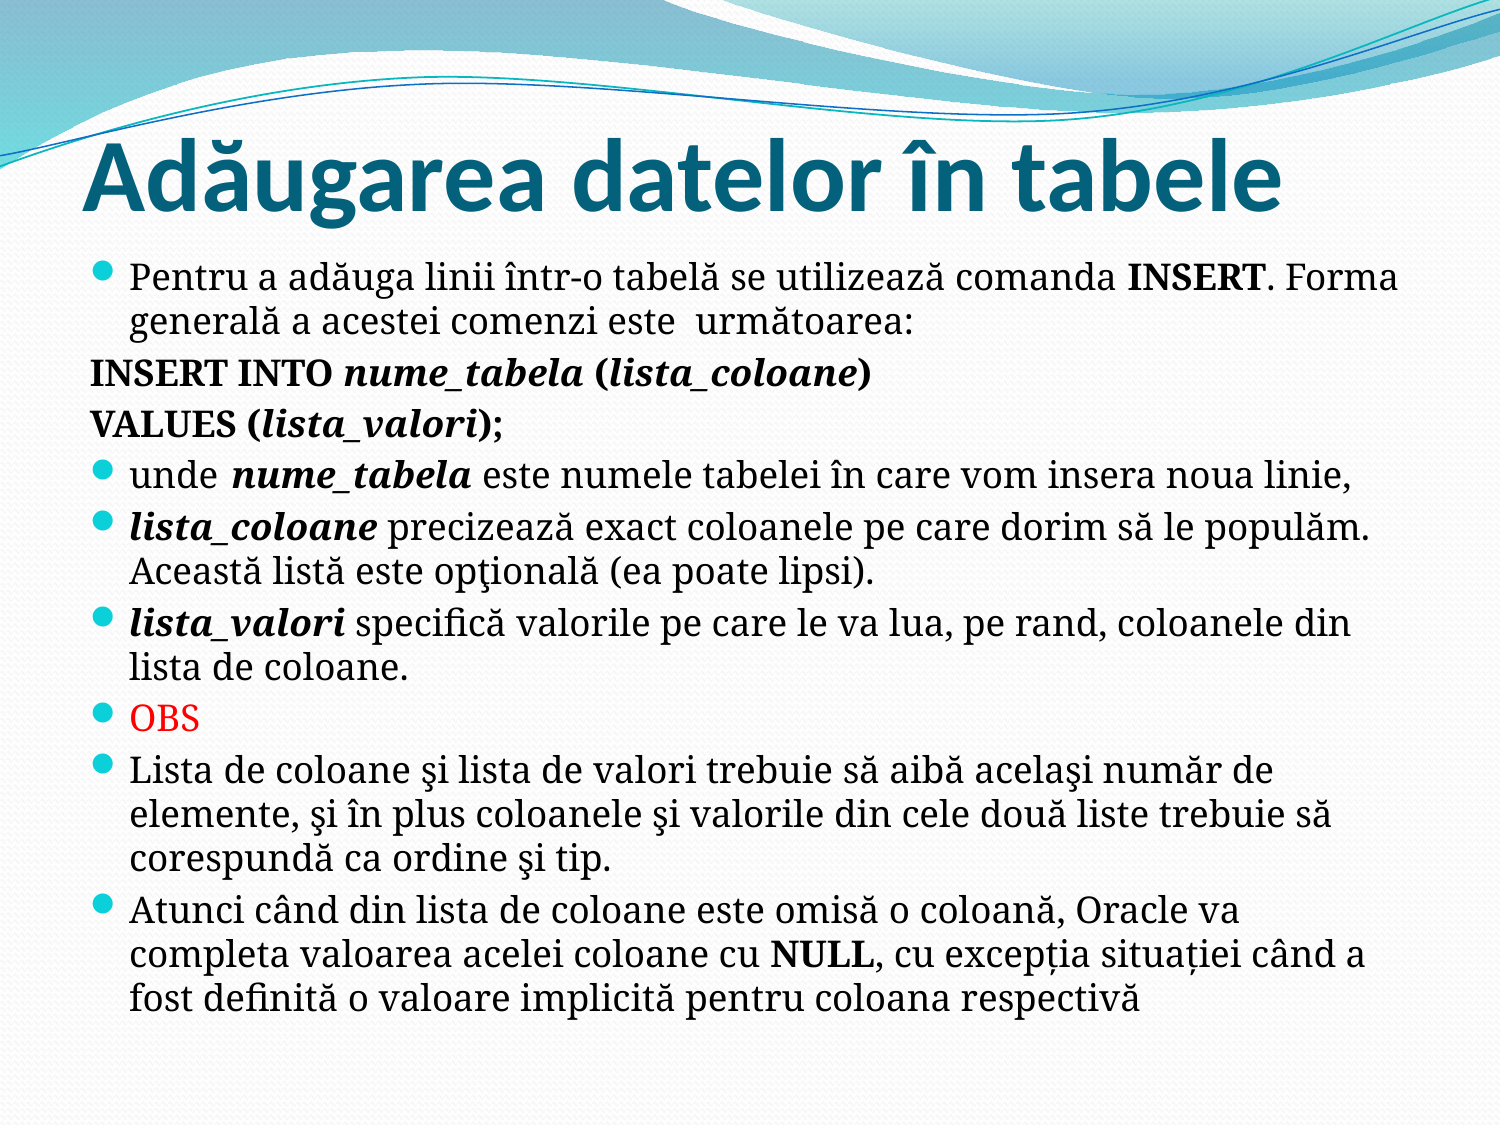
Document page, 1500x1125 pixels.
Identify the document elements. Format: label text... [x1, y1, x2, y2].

title Adăugarea datelor în tabele [82, 93, 1432, 233]
list Pentru a adăuga linii într-o tabelă se utilizează comanda INSERT. Forma generală a acestei comenzi este următoarea: INSERT INTO nume_tabela (lista_coloane) VALUES (lista_valori); unde nume_tabela este numele tabelei în care vom insera noua linie, lista_coloane precizează exact coloanele pe care dorim să le populăm. Această listă este opţională (ea poate lipsi). lista_valori specifică valorile pe care le va lua, pe rand, coloanele din lista de coloane. OBS Lista de coloane şi lista de valori trebuie să aibă acelaşi număr de elemente, şi în plus coloanele şi valorile din cele două liste trebuie să corespundă ca ordine şi tip. Atunci când din lista de coloane este omisă o coloană, Oracle va completa valoarea acelei coloane cu NULL, cu excepţia situaţiei când a fost definită o valoare implicită pentru coloana respectivă [75, 246, 1425, 1038]
